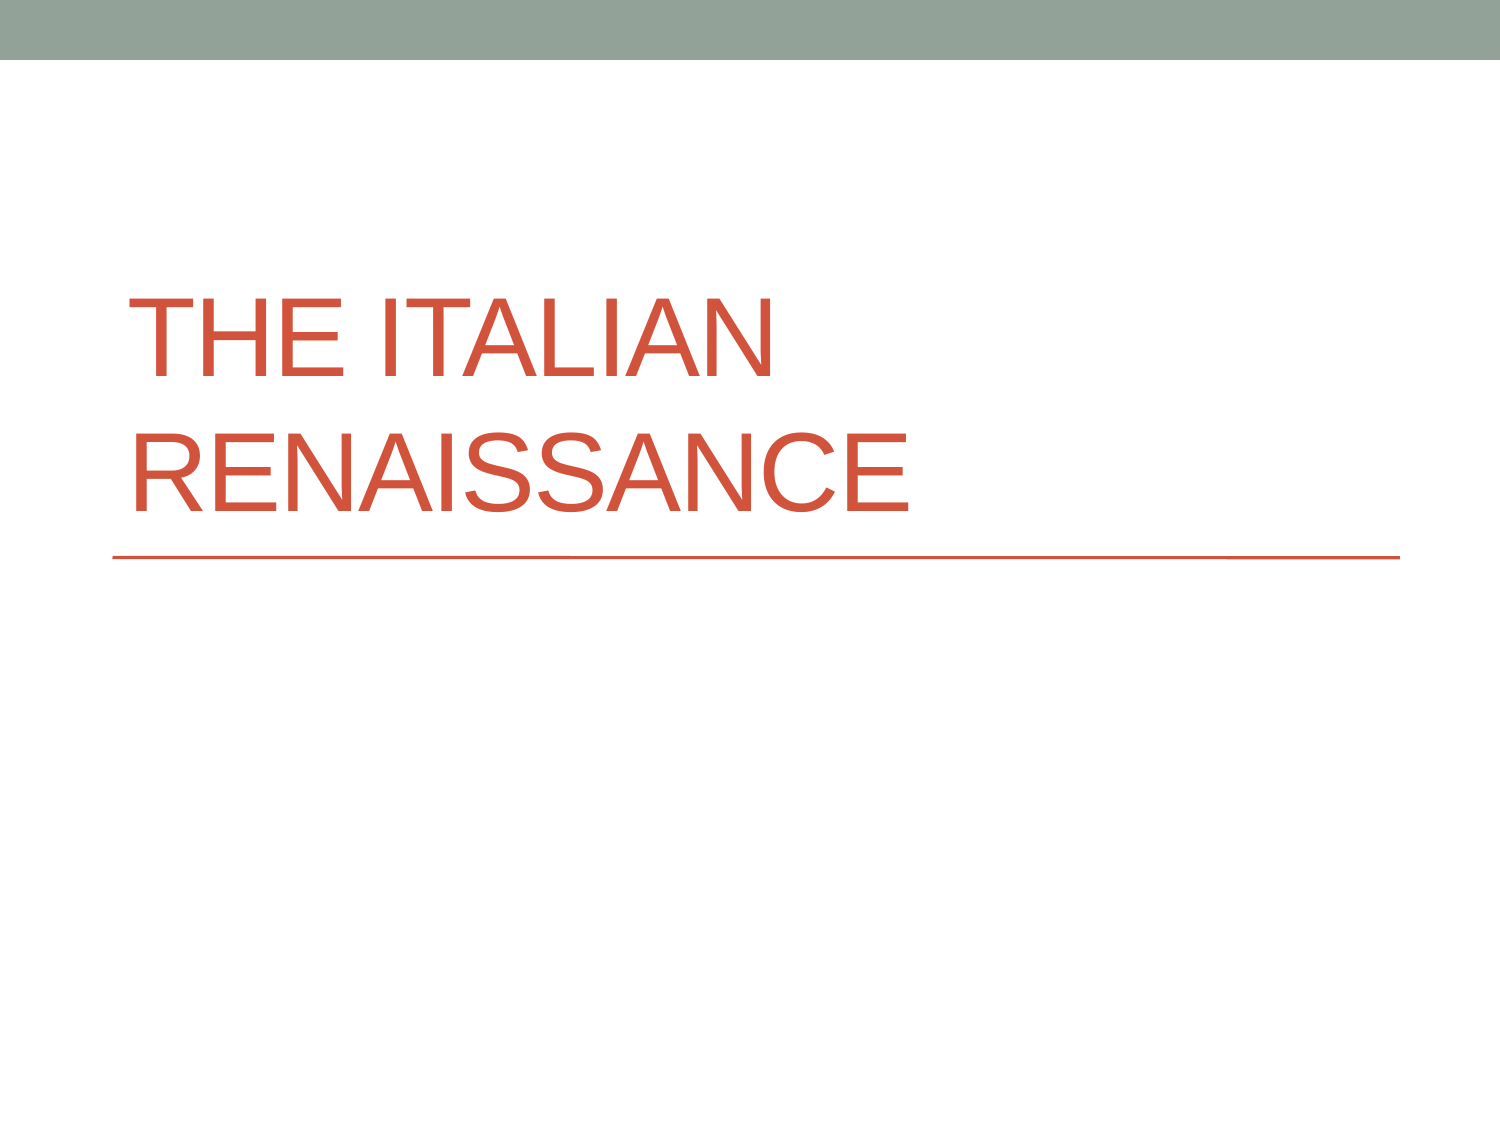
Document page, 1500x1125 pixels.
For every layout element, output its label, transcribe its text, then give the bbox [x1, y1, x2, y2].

title The Italian Renaissance [112, 224, 1400, 542]
